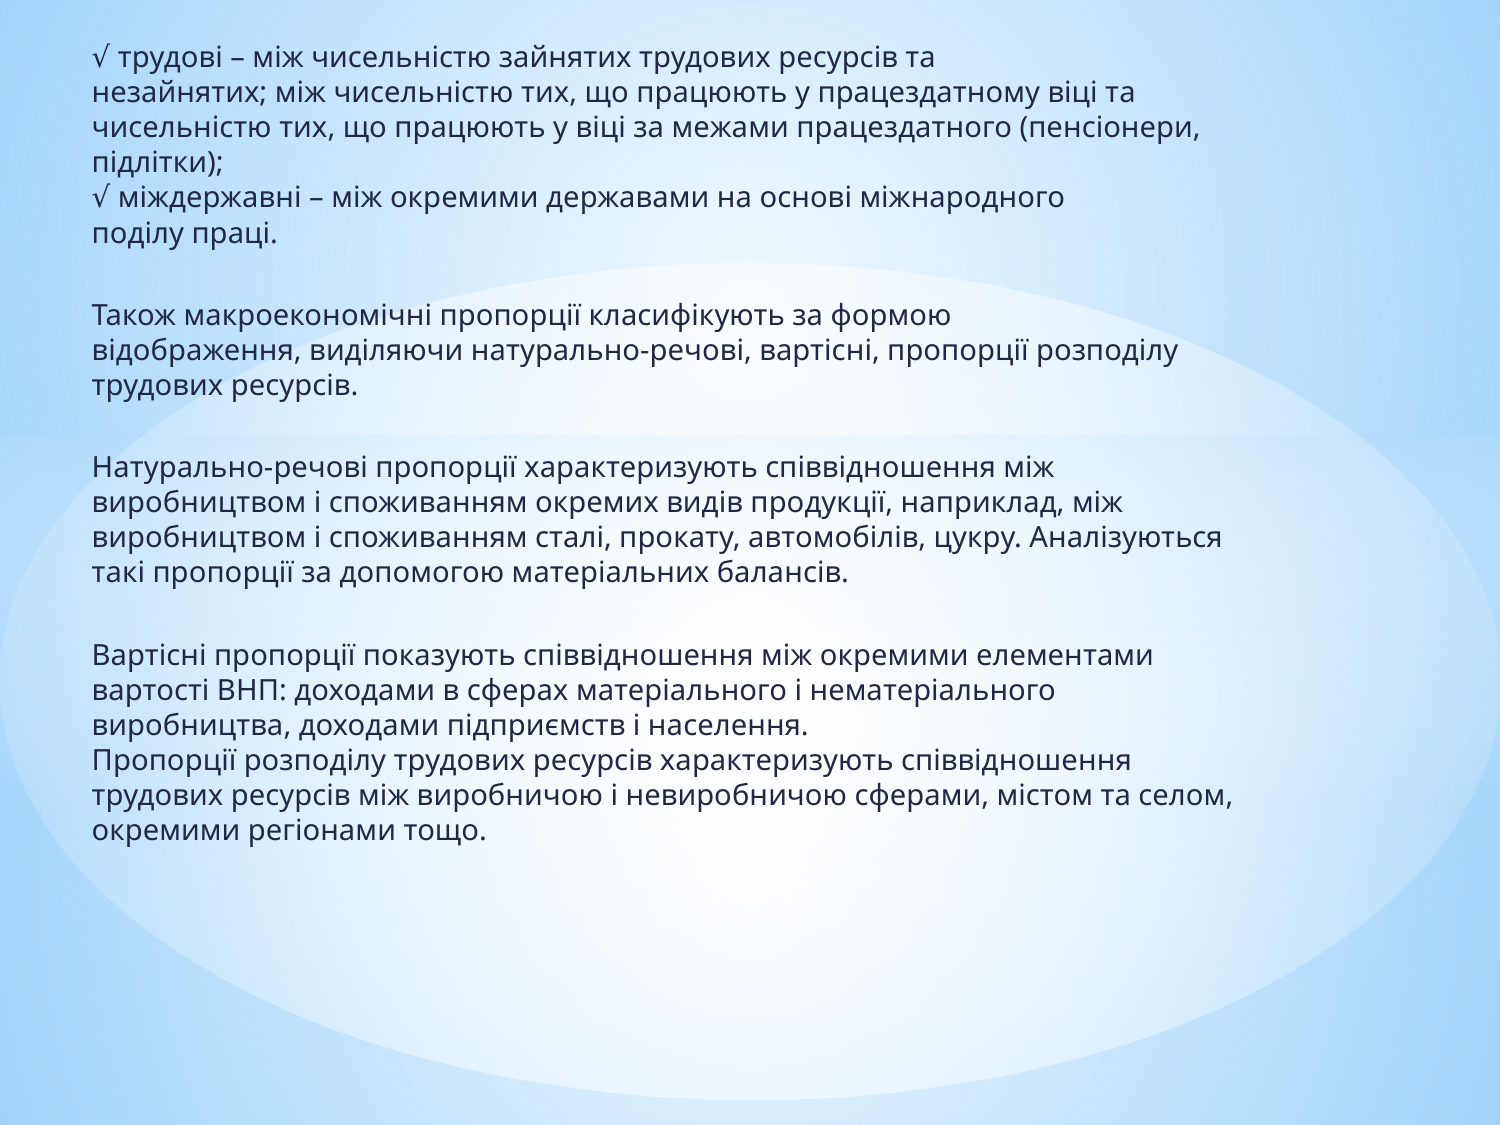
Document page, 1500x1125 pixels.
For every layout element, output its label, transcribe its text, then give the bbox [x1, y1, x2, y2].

subtitle √ трудові – між чисельністю зайнятих трудових ресурсів та незайнятих; між чисельністю тих, що працюють у працездатному віці та чисельністю тих, що працюють у віці за межами працездатного (пенсіонери, підлітки); √ міждержавні – між окремими державами на основі міжнародного поділу праці. Також макроекономічні пропорції класифікують за формою відображення, виділяючи натурально-речові, вартісні, пропорції розподілу трудових ресурсів. Натурально-речові пропорції характеризують співвідношення між виробництвом і споживанням окремих видів продукції, наприклад, між виробництвом і споживанням сталі, прокату, автомобілів, цукру. Аналізуються такі пропорції за допомогою матеріальних балансів. Вартісні пропорції показують співвідношення між окремими елементами вартості ВНП: доходами в сферах матеріального і нематеріального виробництва, доходами підприємств і населення. Пропорції розподілу трудових ресурсів характеризують співвідношення трудових ресурсів між виробничою і невиробничою сферами, містом та селом, окремими регіонами тощо. [76, 30, 1412, 1083]
